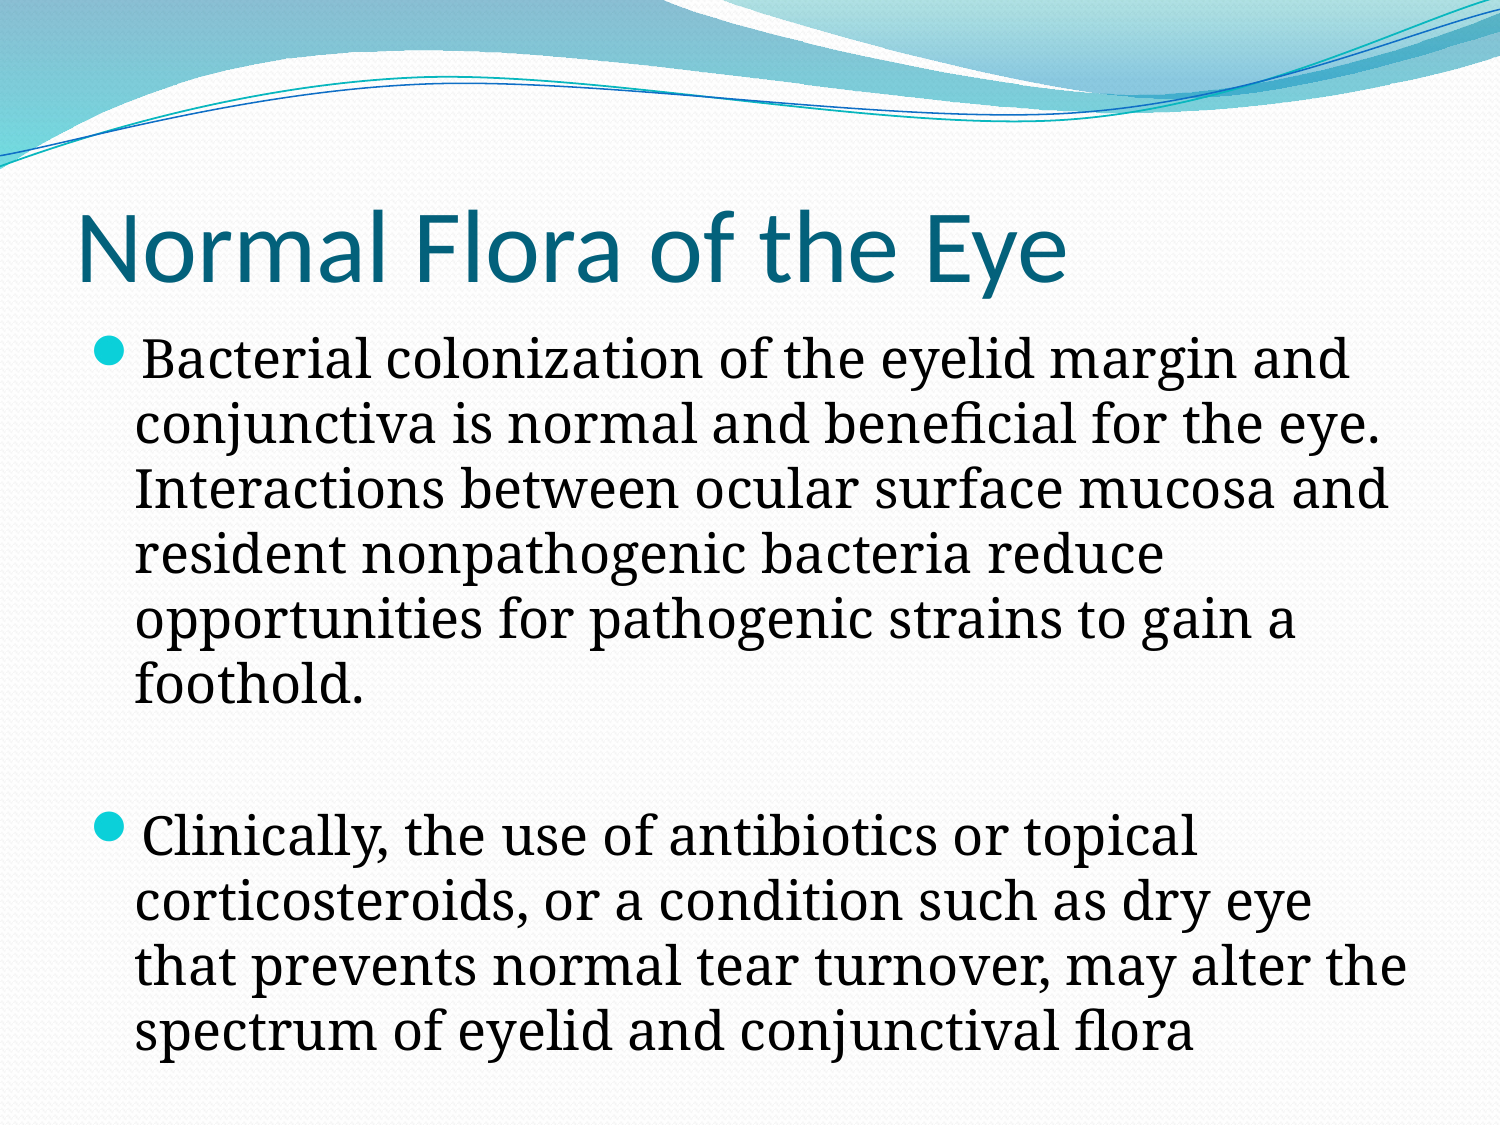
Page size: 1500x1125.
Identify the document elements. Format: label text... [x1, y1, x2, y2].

title Normal Flora of the Eye [75, 115, 1425, 303]
list Bacterial colonization of the eyelid margin and conjunctiva is normal and beneficial for the eye. Interactions between ocular surface mucosa and resident nonpathogenic bacteria reduce opportunities for pathogenic strains to gain a foothold. Clinically, the use of antibiotics or topical corticosteroids, or a condition such as dry eye that prevents normal tear turnover, may alter the spectrum of eyelid and conjunctival flora [75, 317, 1425, 1038]
